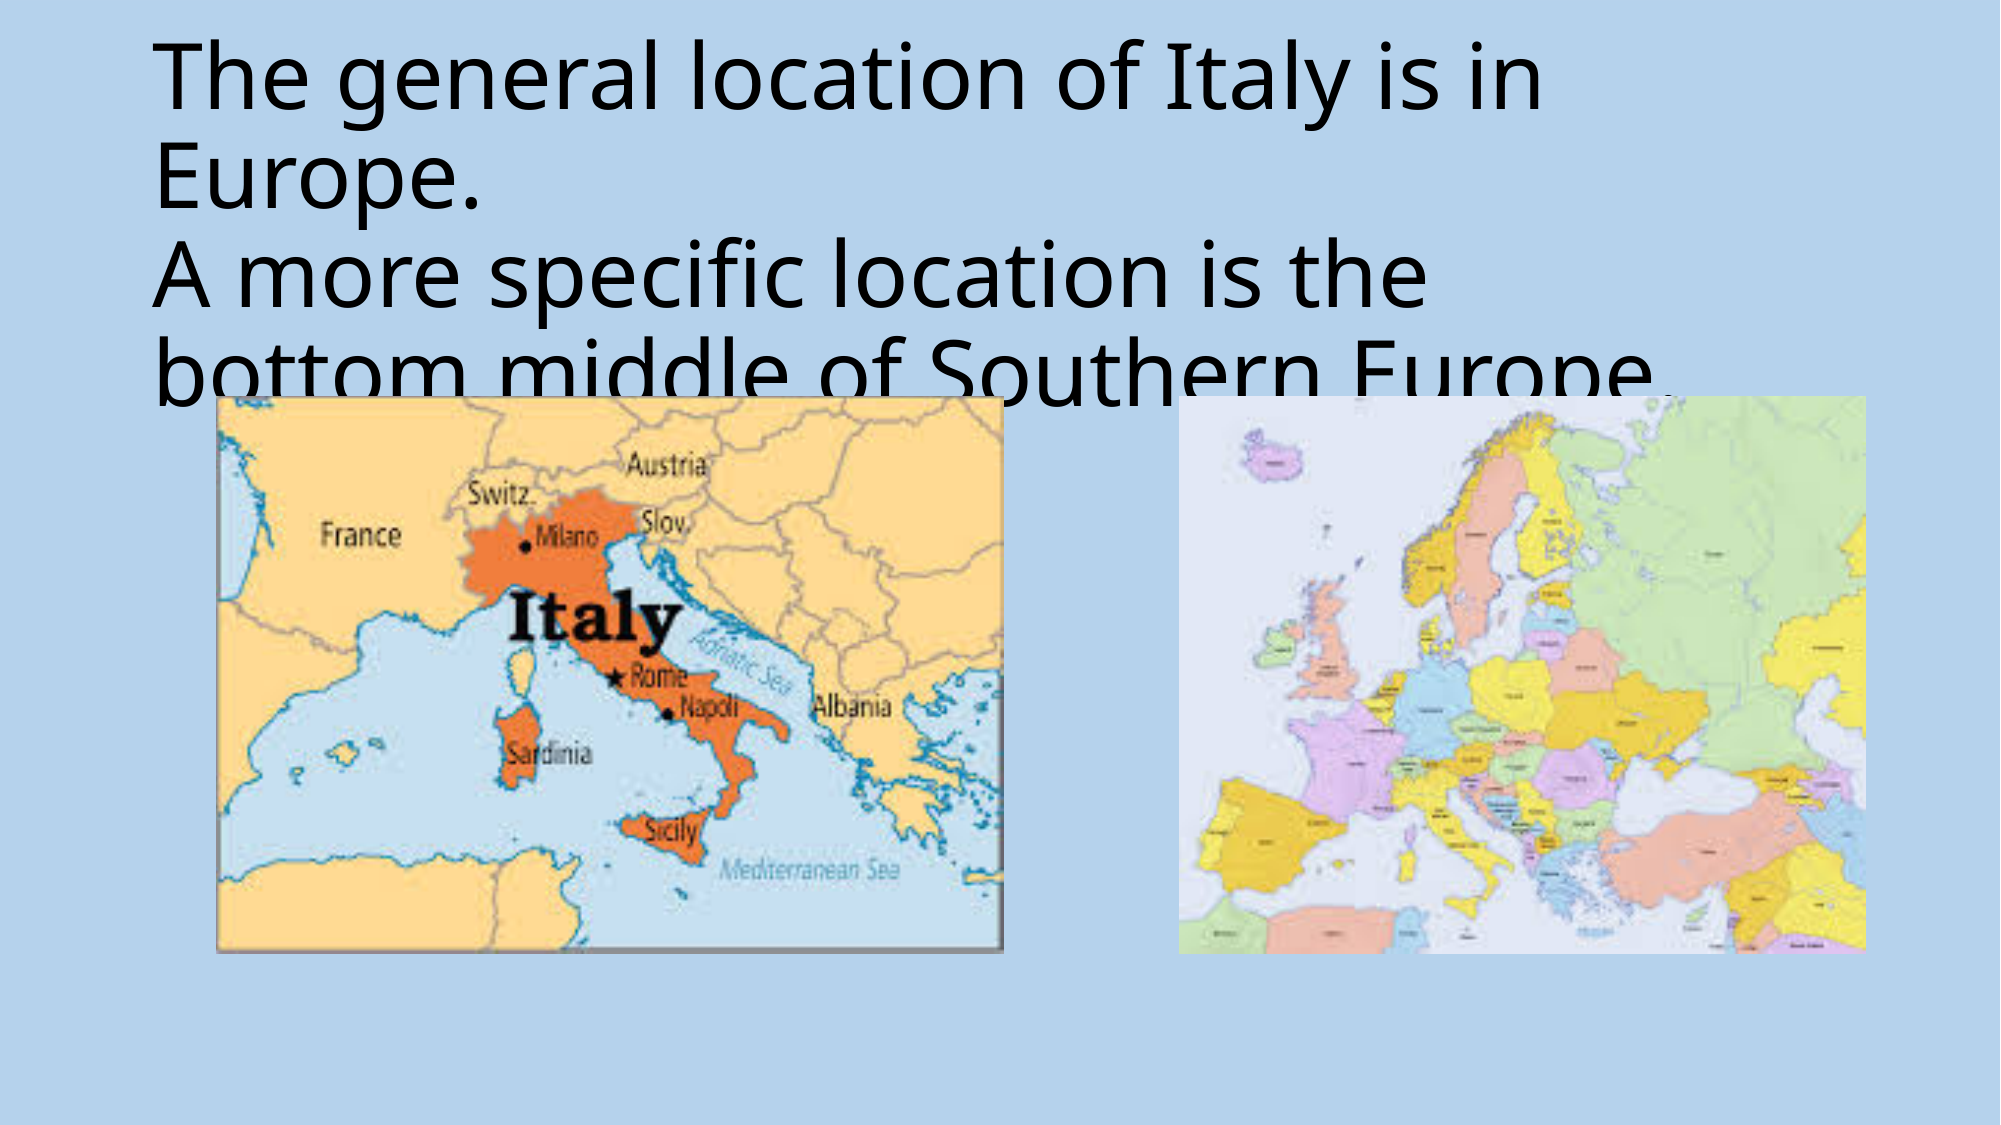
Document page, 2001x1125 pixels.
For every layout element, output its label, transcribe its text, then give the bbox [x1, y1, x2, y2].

picture [1179, 396, 1866, 954]
picture [216, 396, 1004, 954]
title The general location of Italy is in Europe. A more specific location is the bottom middle of Southern Europe. [137, 59, 1711, 397]
